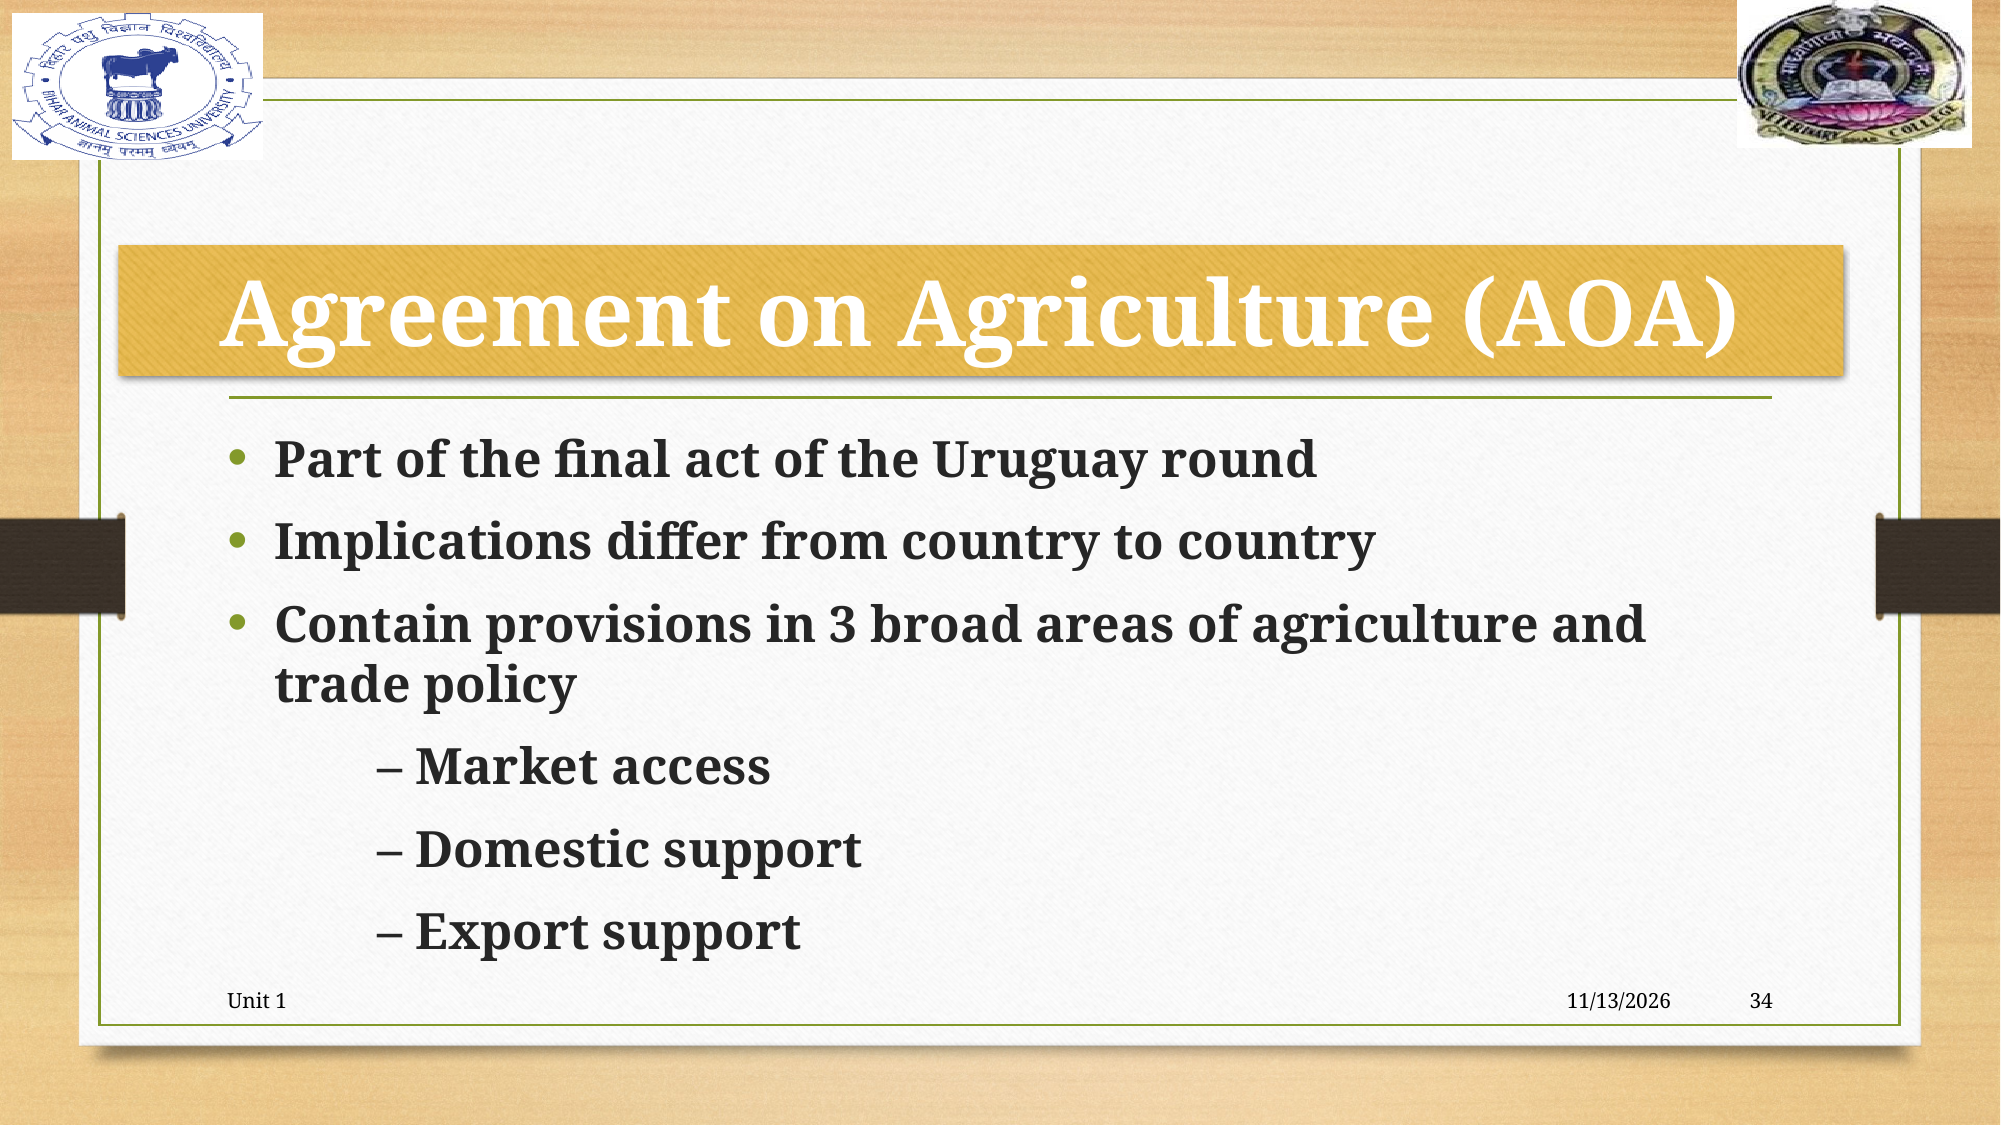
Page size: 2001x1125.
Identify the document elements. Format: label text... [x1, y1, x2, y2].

title Agreement on Agriculture (AOA) [118, 245, 1844, 376]
footer Unit 1 [212, 979, 1411, 1025]
list Part of the final act of the Uruguay round Implications differ from country to country Contain provisions in 3 broad areas of agriculture and trade policy – Market access – Domestic support – Export support [212, 419, 1788, 964]
slide_number 34 [1698, 979, 1788, 1025]
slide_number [1423, 979, 1686, 1025]
picture [0, 0, 2001, 1125]
